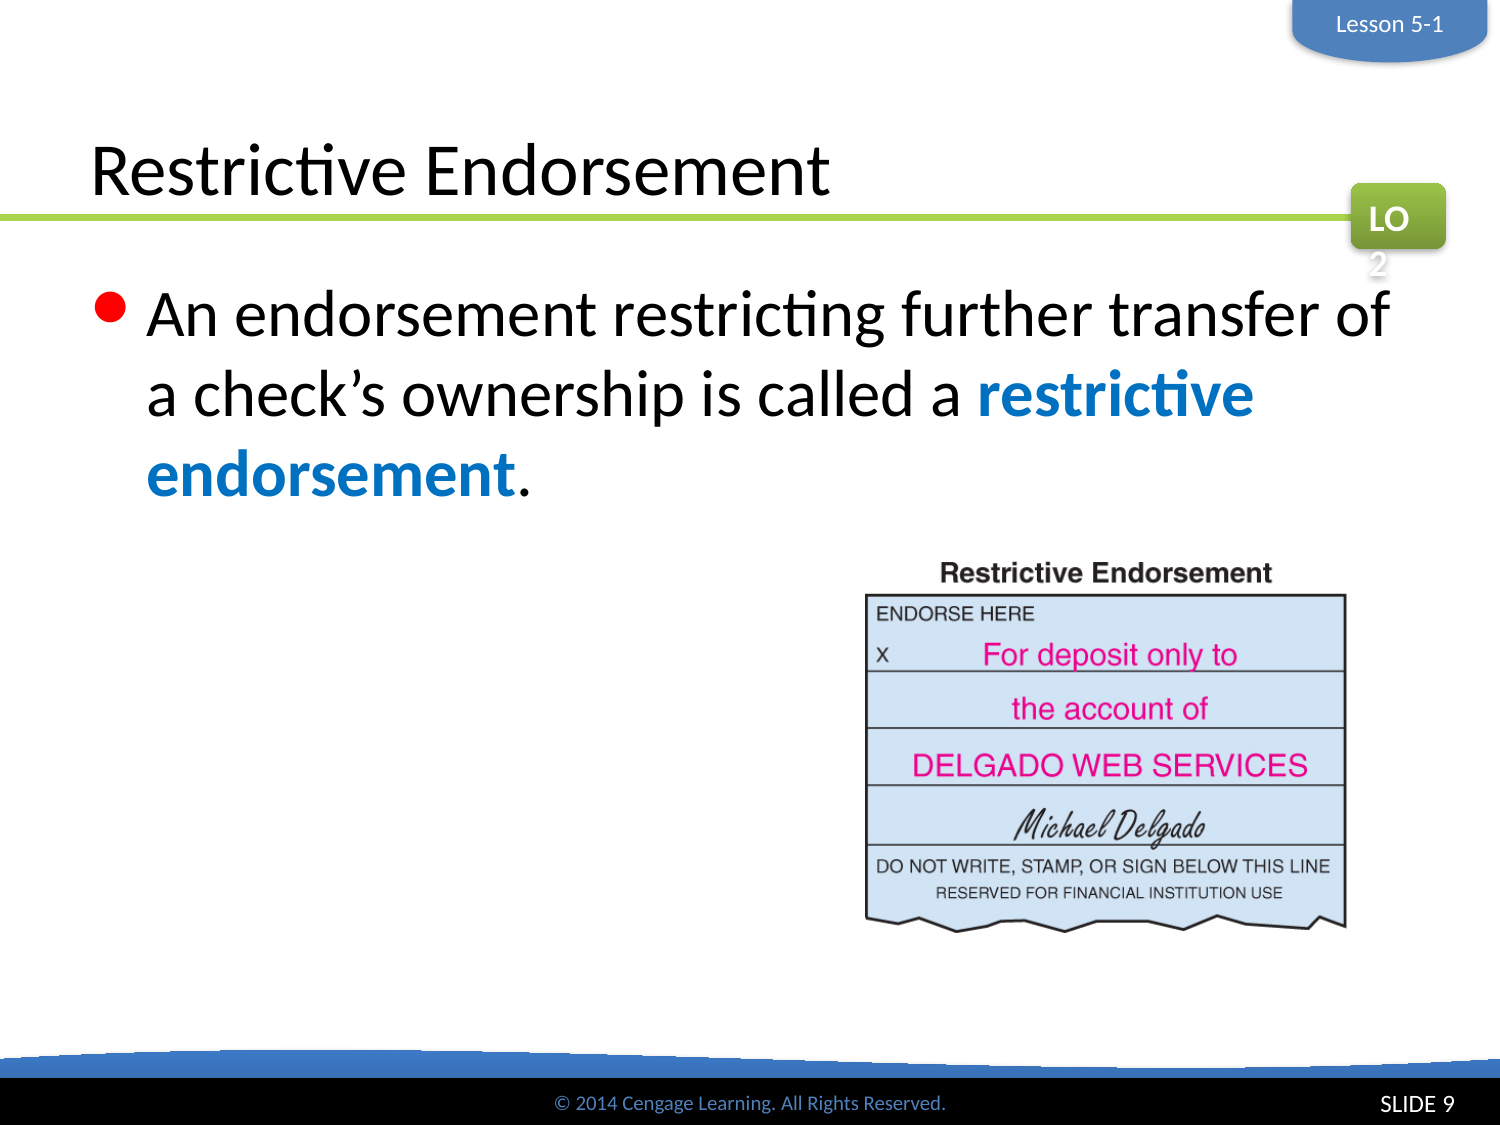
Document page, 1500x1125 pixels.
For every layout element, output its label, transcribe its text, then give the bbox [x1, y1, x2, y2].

title Restrictive Endorsement [75, 29, 1350, 218]
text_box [1292, 0, 1488, 63]
list An endorsement restricting further transfer of a check’s ownership is called a restrictive endorsement. [75, 262, 1425, 1005]
slide_number SLIDE 9 [1170, 1080, 1470, 1125]
text_box LO2 [1350, 183, 1446, 250]
picture [863, 560, 1349, 937]
